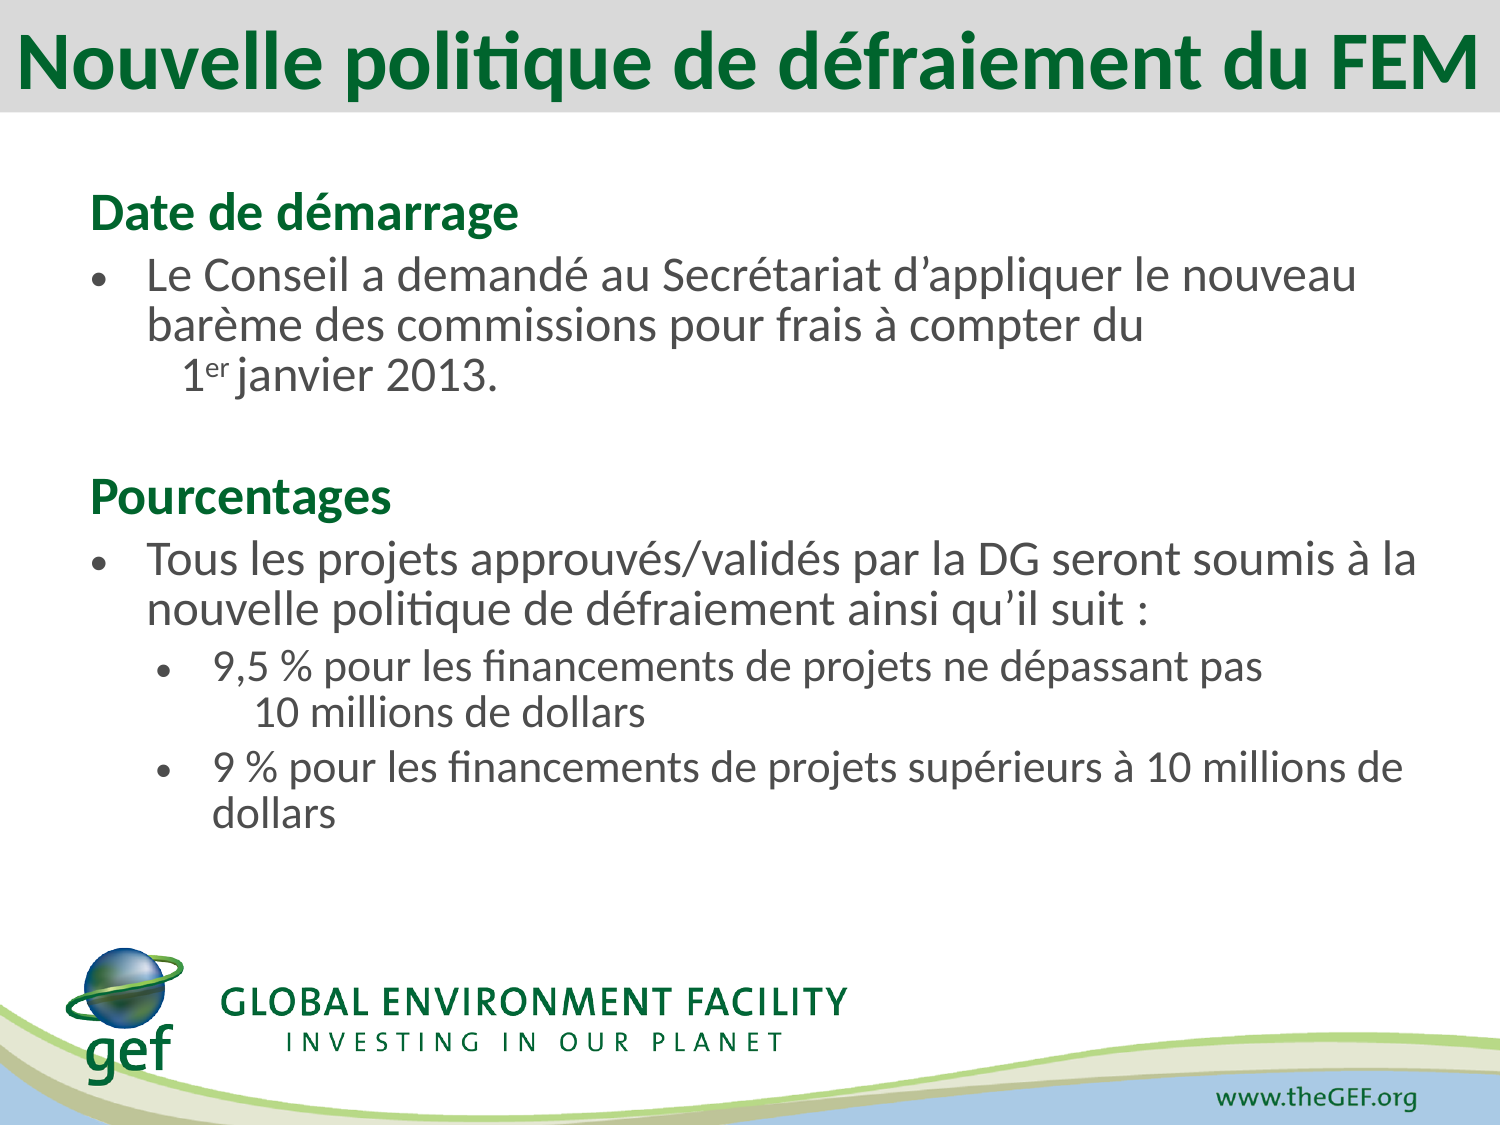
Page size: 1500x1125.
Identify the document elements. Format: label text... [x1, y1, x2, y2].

picture [0, 920, 1500, 1125]
list Date de démarrage Le Conseil a demandé au Secrétariat d’appliquer le nouveau barème des commissions pour frais à compter du 1er janvier 2013. Pourcentages Tous les projets approuvés/validés par la DG seront soumis à la nouvelle politique de défraiement ainsi qu’il suit : 9,5 % pour les financements de projets ne dépassant pas 10 millions de dollars 9 % pour les financements de projets supérieurs à 10 millions de dollars [74, 182, 1438, 963]
text_box Nouvelle politique de défraiement du FEM [0, 0, 1500, 113]
